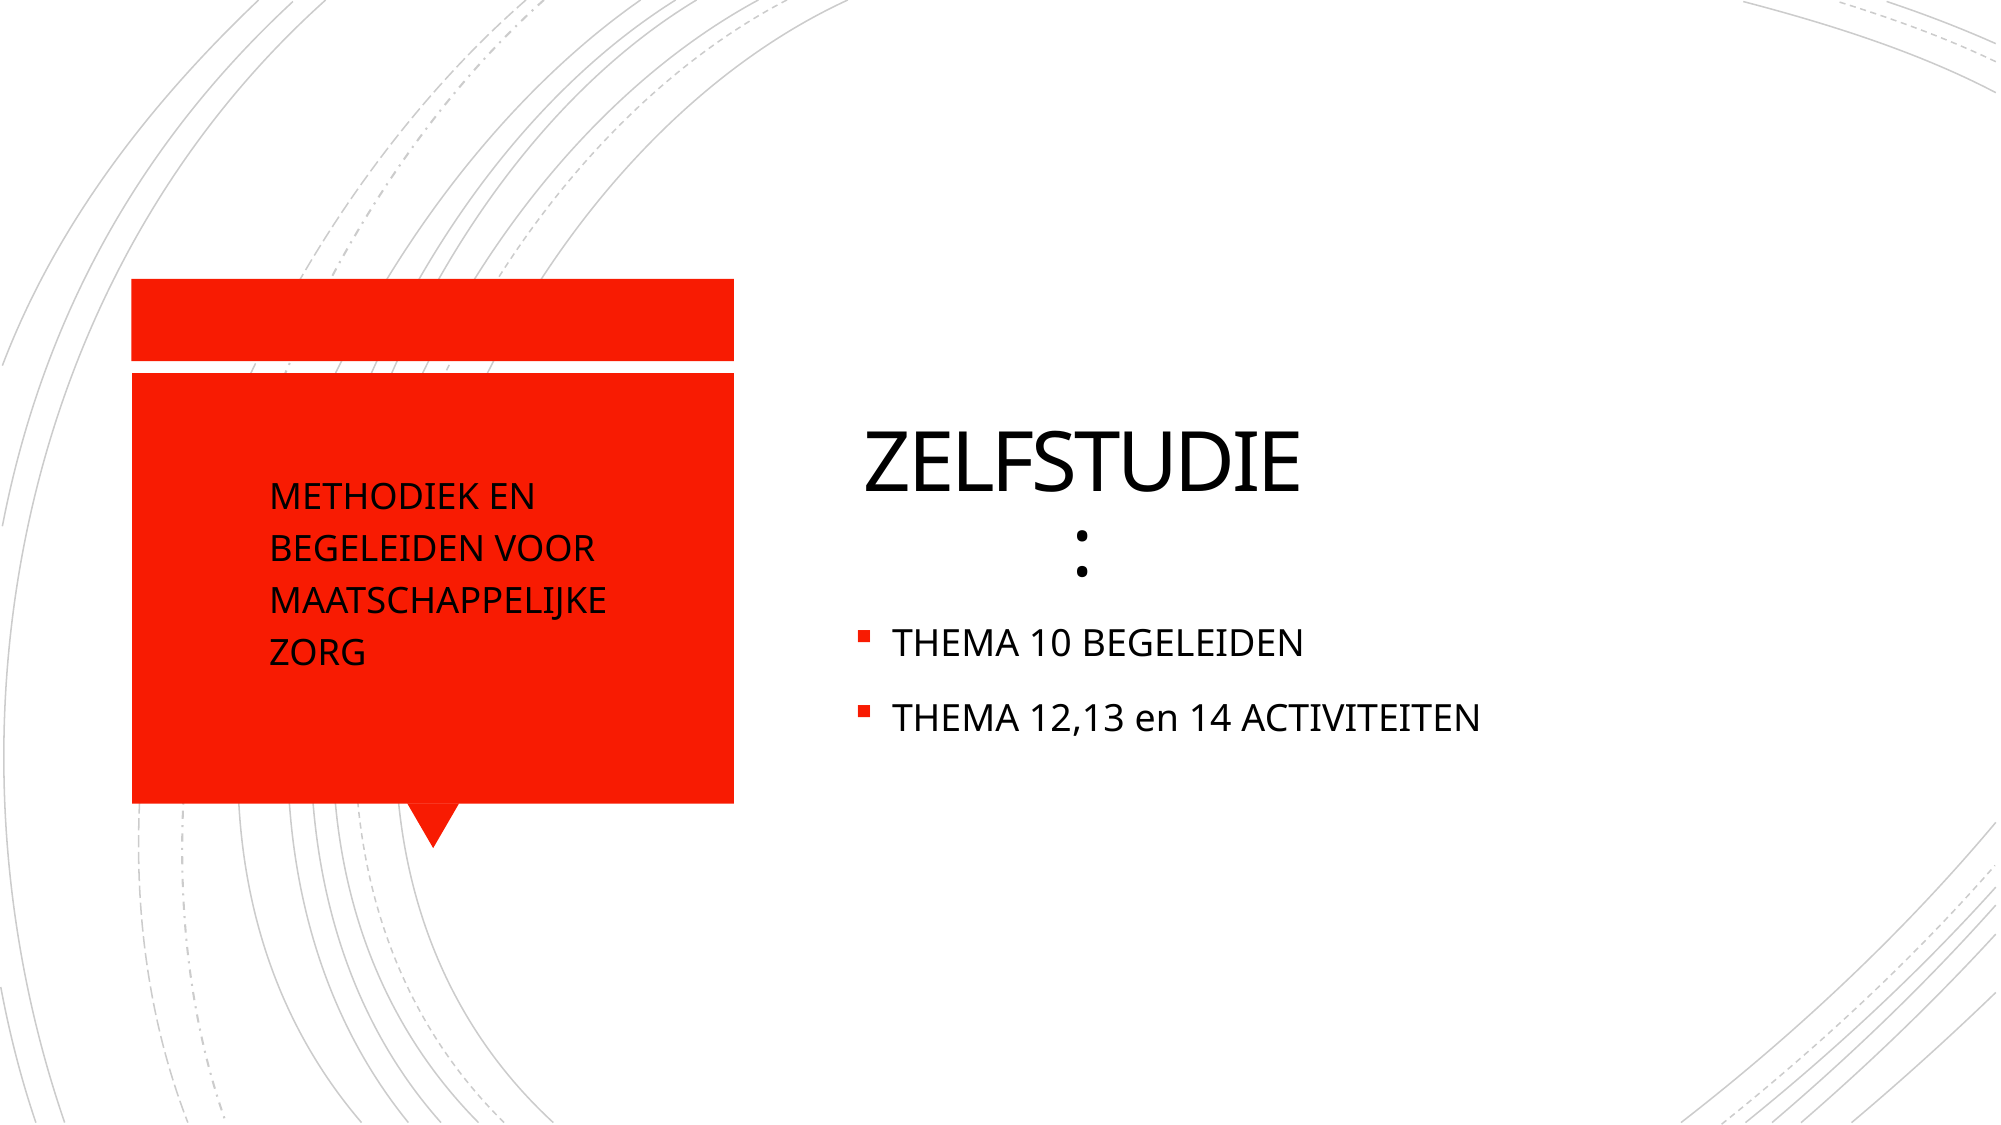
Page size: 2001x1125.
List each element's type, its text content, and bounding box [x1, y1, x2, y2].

title ZELFSTUDIE : [839, 395, 1326, 602]
list THEMA 10 BEGELEIDEN THEMA 12,13 en 14 ACTIVITEITEN [839, 602, 1869, 994]
list METHODIEK EN BEGELEIDEN VOOR MAATSCHAPPELIJKE ZORG [217, 456, 704, 683]
